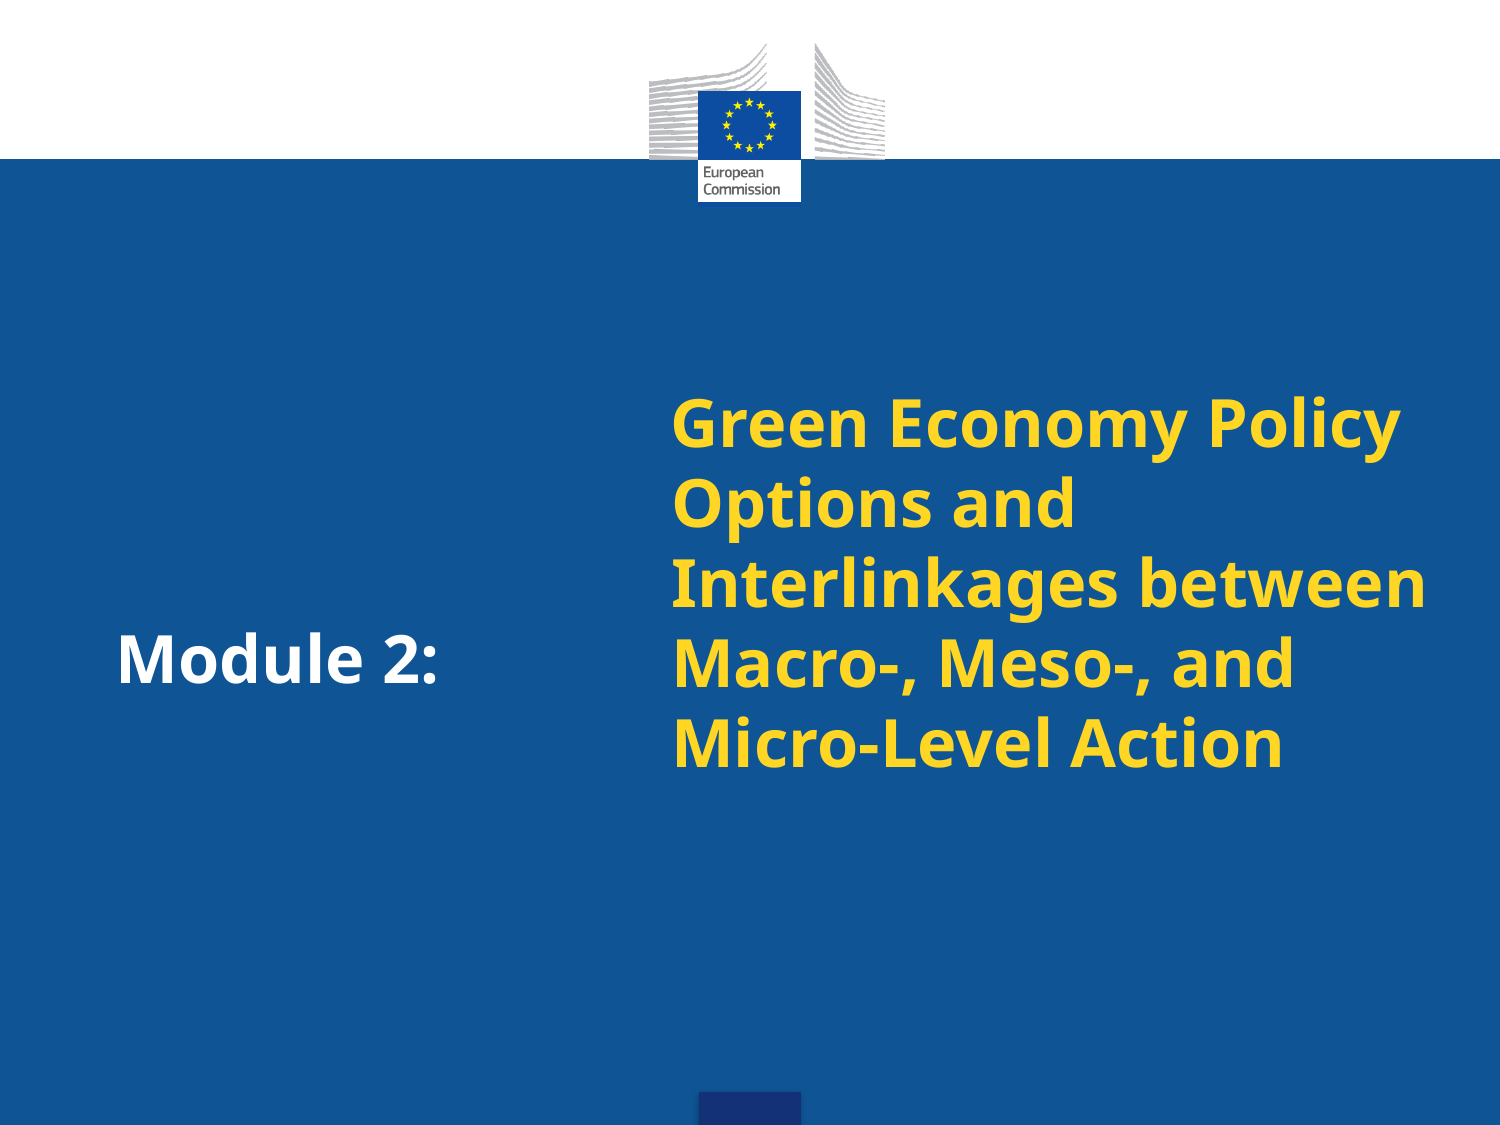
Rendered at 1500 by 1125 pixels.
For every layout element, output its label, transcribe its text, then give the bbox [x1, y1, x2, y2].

subtitle Module 2: [100, 609, 1500, 894]
title Green Economy Policy Options and Interlinkages between Macro-, Meso-, and Micro-Level Action [655, 515, 1483, 609]
